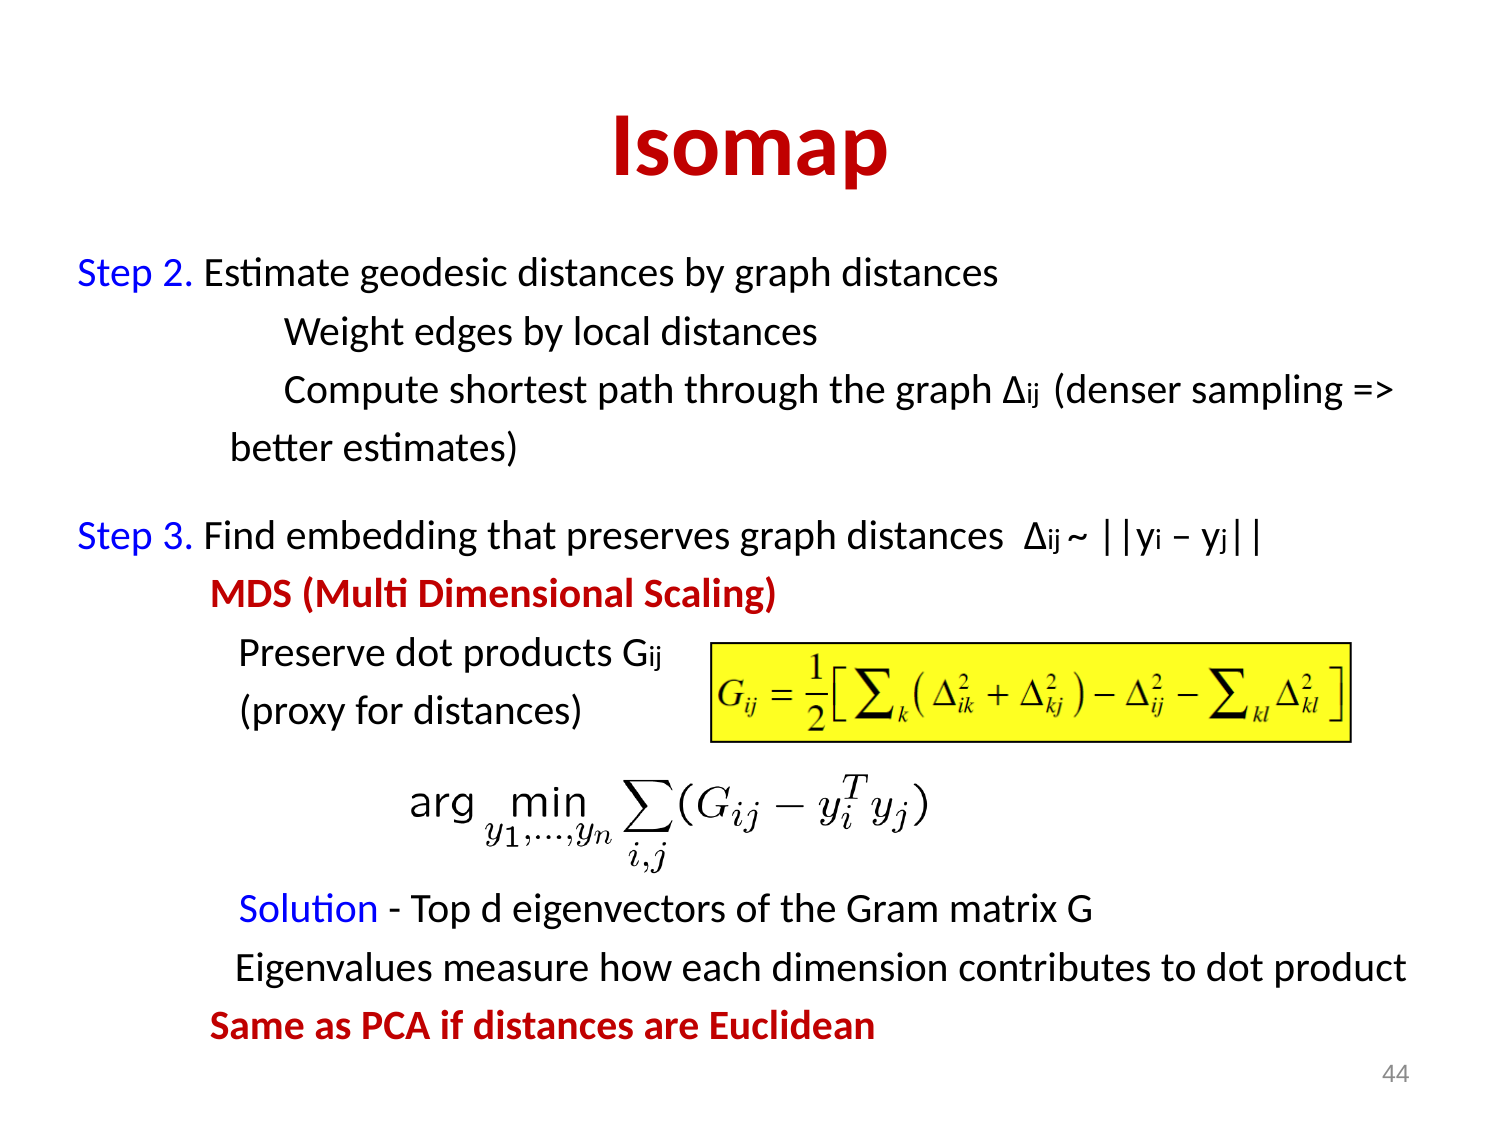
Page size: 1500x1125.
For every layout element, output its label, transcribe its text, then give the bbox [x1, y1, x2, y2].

picture [699, 637, 1372, 751]
picture [409, 774, 929, 875]
slide_number 44 [1074, 1042, 1425, 1103]
list Step 2. Estimate geodesic distances by graph distances Weight edges by local distances Compute shortest path through the graph Δij (denser sampling => better estimates) Step 3. Find embedding that preserves graph distances Δij ~ ||yi – yj|| MDS (Multi Dimensional Scaling) Preserve dot products Gij (proxy for distances) Solution - Top d eigenvectors of the Gram matrix G Eigenvalues measure how each dimension contributes to dot product Same as PCA if distances are Euclidean [62, 237, 1450, 1100]
title Isomap [75, 45, 1425, 233]
